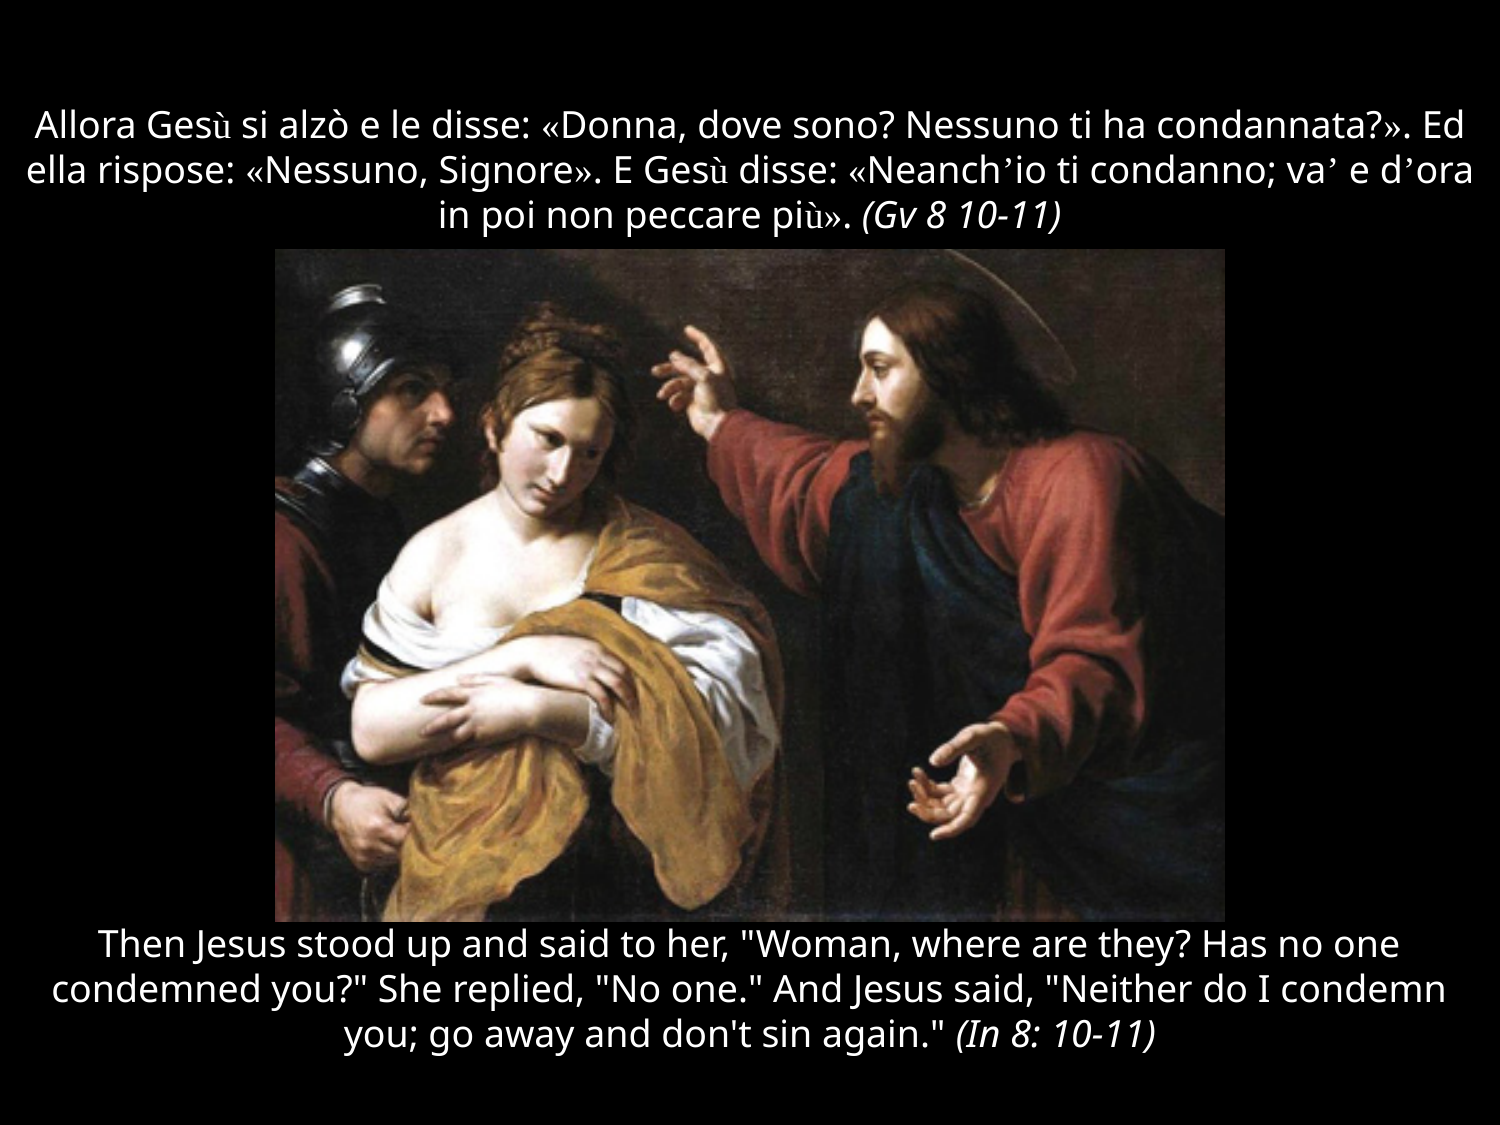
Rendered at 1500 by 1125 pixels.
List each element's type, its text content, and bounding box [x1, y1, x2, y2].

text_box Then Jesus stood up and said to her, "Woman, where are they? Has no one condemned you?" She replied, "No one." And Jesus said, "Neither do I condemn you; go away and don't sin again." (In 8: 10-11) [0, 912, 1500, 1063]
picture [274, 249, 1226, 922]
title Allora Gesù si alzò e le disse: «Donna, dove sono? Nessuno ti ha condannata?». Ed ella rispose: «Nessuno, Signore». E Gesù disse: «Neanch’io ti condanno; va’ e d’ora in poi non peccare più». (Gv 8 10-11) [0, 75, 1500, 263]
